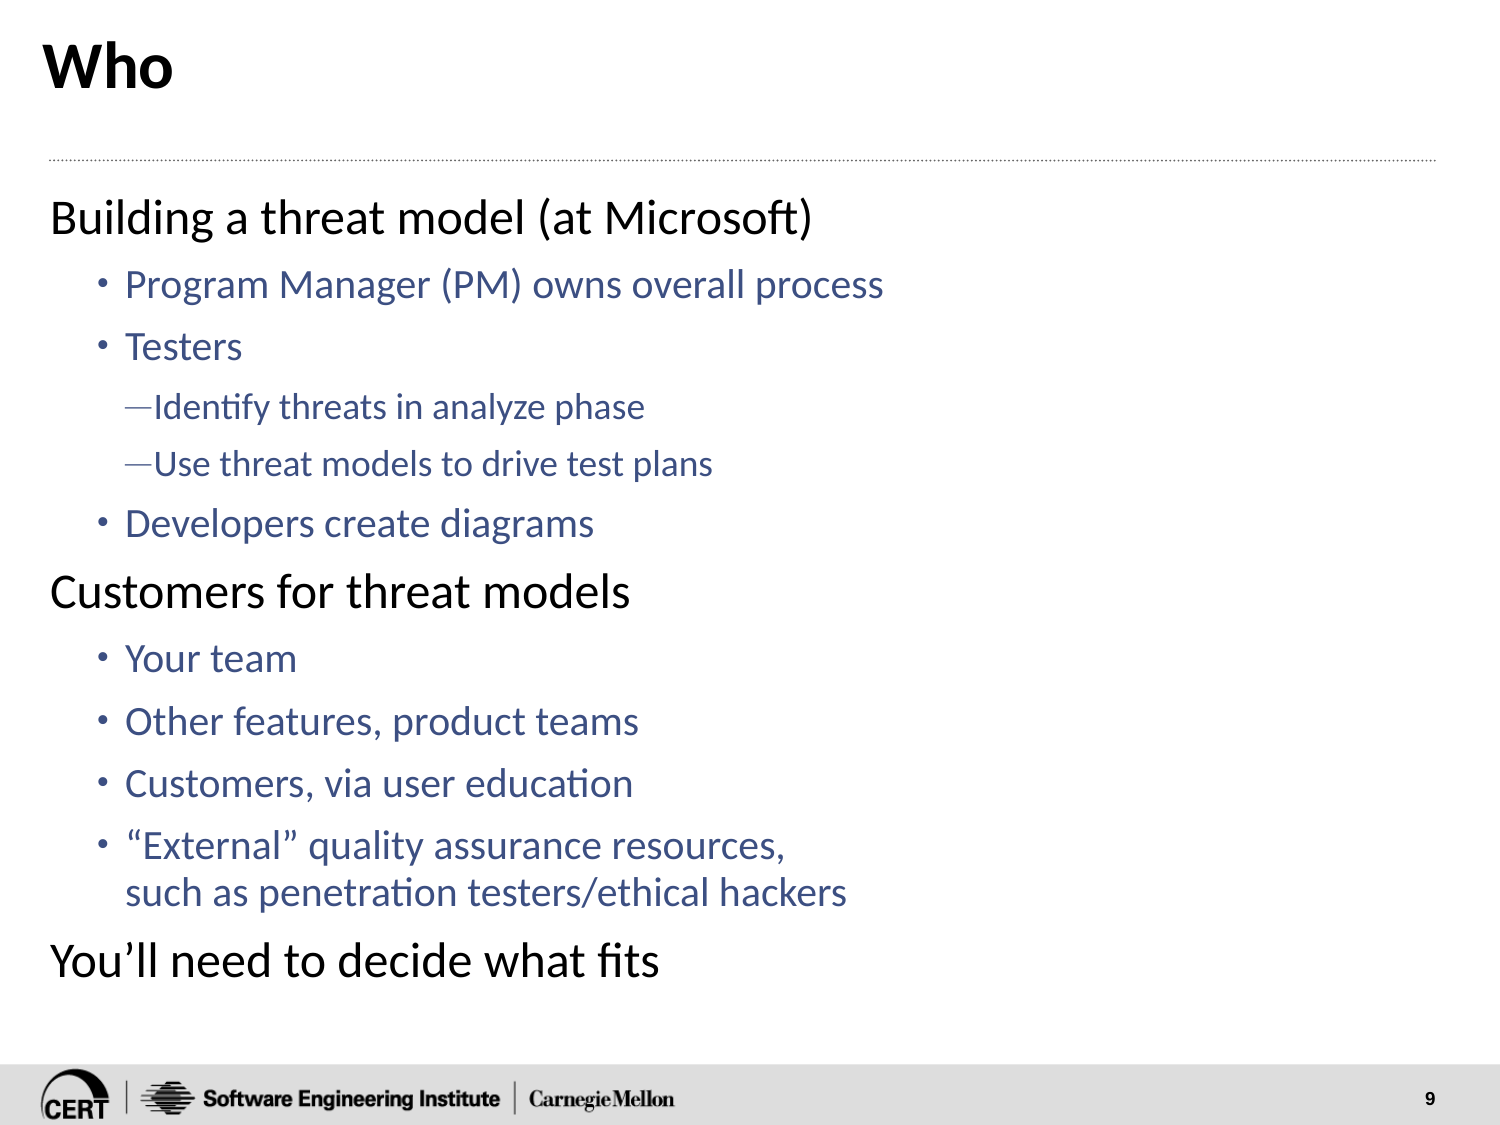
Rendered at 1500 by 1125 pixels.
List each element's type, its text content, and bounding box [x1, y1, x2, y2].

title Who [42, 37, 1434, 155]
list Building a threat model (at Microsoft) Program Manager (PM) owns overall process Testers Identify threats in analyze phase Use threat models to drive test plans Developers create diagrams Customers for threat models Your team Other features, product teams Customers, via user education “External” quality assurance resources, such as penetration testers/ethical hackers You’ll need to decide what fits [49, 187, 1438, 1001]
picture [24, 1065, 688, 1125]
